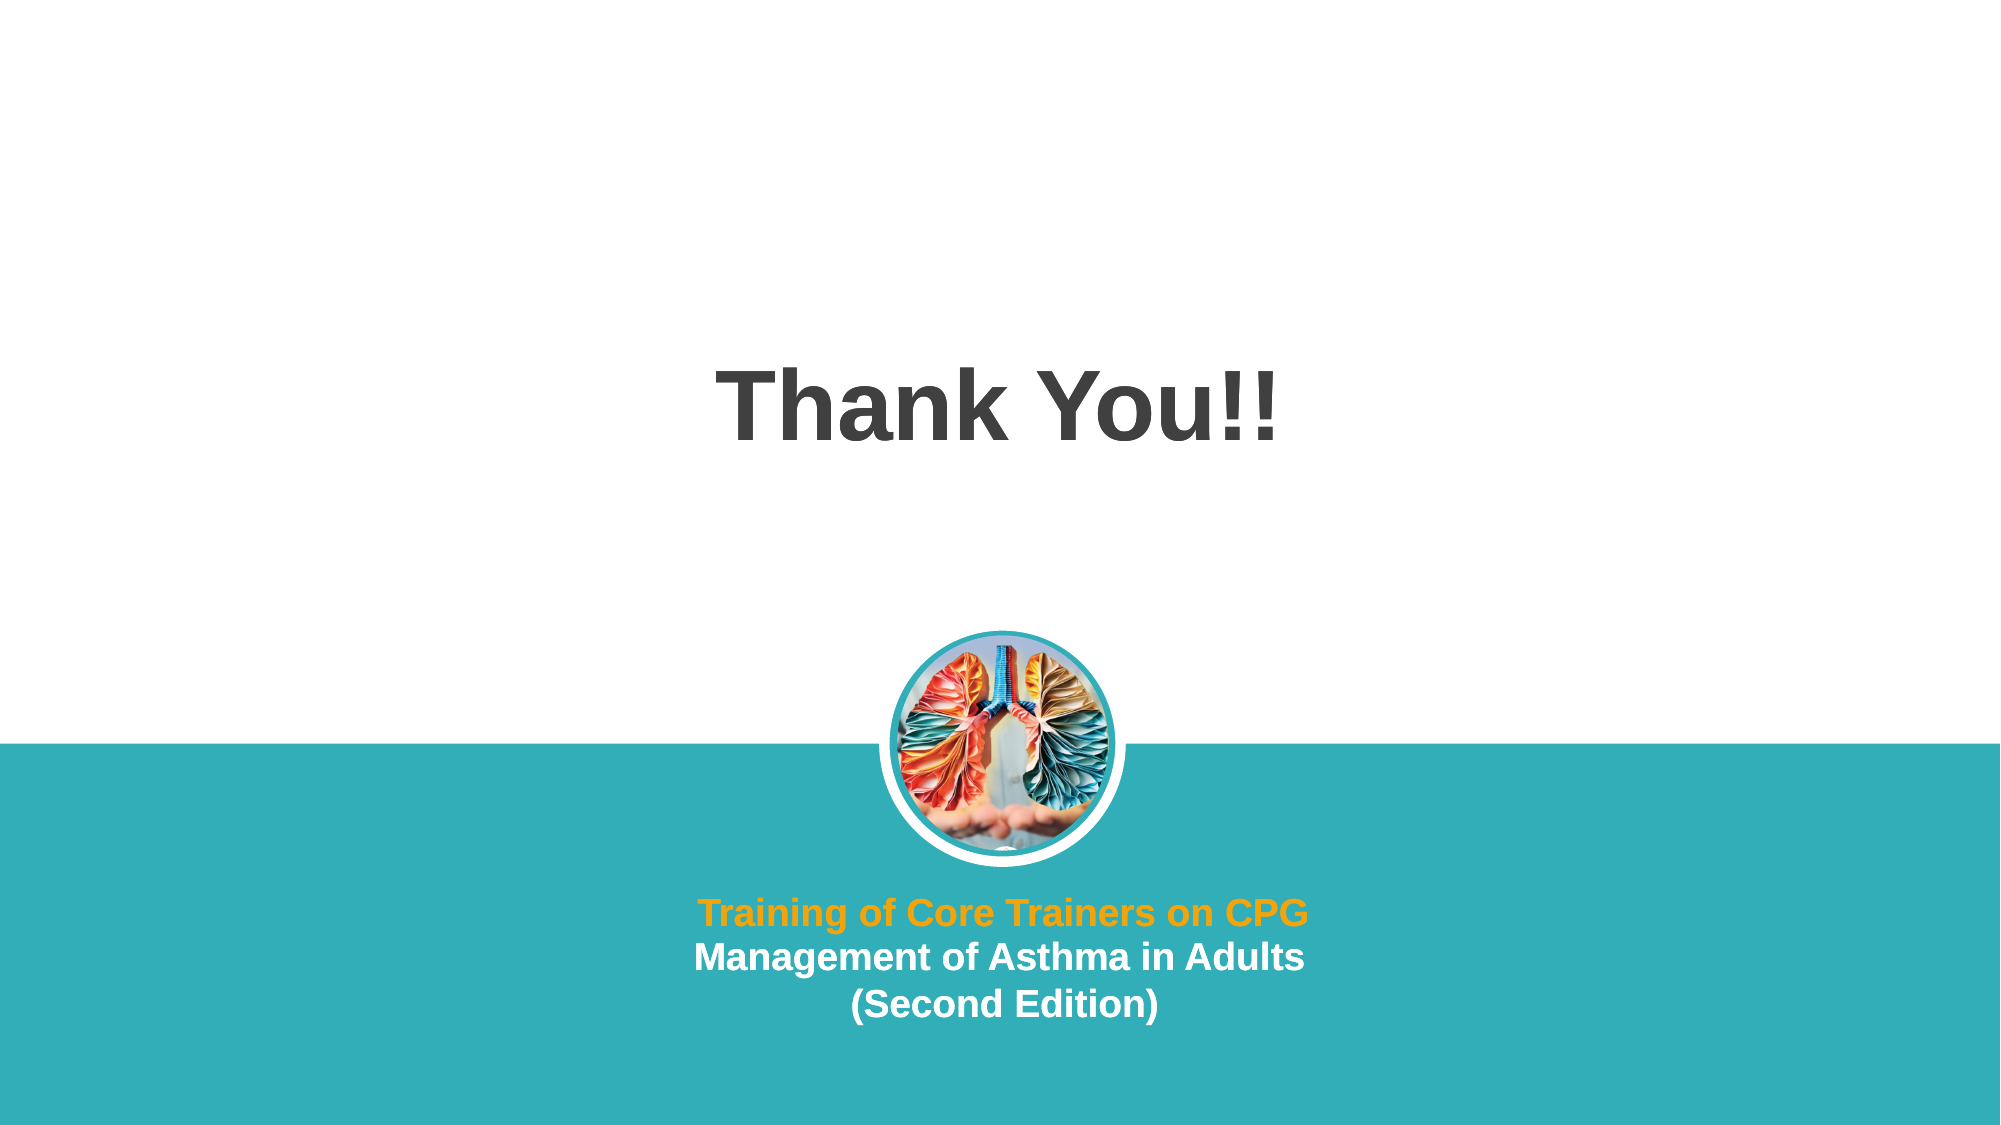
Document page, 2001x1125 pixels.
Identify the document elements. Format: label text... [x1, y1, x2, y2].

text_box Training of Core Trainers on CPG [664, 880, 1342, 924]
picture [897, 635, 1109, 851]
text_box Thank You!! [0, 337, 2000, 464]
text_box Management of Asthma in Adults (Second Edition) [611, 924, 1388, 1033]
